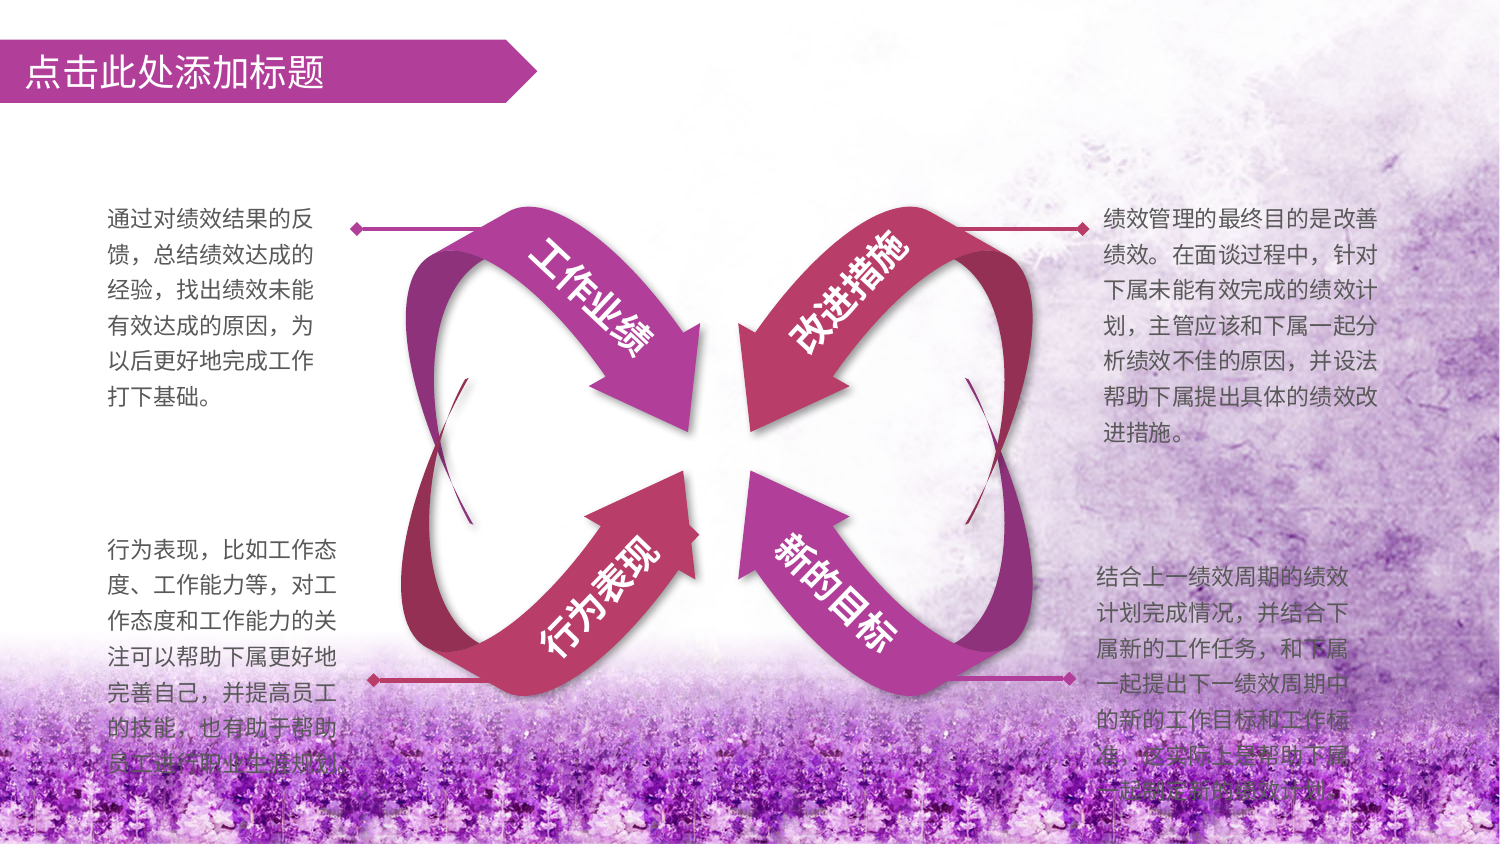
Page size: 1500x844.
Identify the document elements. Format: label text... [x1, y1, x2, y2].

title 点击此处添加标题 [10, 36, 1360, 106]
text_box 通过对绩效结果的反馈，总结绩效达成的经验，找出绩效未能有效达成的原因，为以后更好地完成工作打下基础。 [93, 189, 346, 418]
text_box 行为表现，比如工作态度、工作能力等，对工作态度和工作能力的关注可以帮助下属更好地完善自己，并提高员工的技能，也有助于帮助员工进行职业生涯规划。 [93, 520, 368, 784]
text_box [390, 410, 690, 691]
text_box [743, 173, 1044, 493]
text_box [743, 500, 1044, 691]
text_box 绩效管理的最终目的是改善绩效。在面谈过程中，针对下属未能有效完成的绩效计划，主管应该和下属一起分析绩效不佳的原因，并设法帮助下属提出具体的绩效改进措施。 [1089, 189, 1400, 453]
picture [0, 0, 1500, 844]
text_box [394, 211, 699, 493]
text_box 结合上一绩效周期的绩效计划完成情况，并结合下属新的工作任务，和下属一起提出下一绩效周期中的新的工作目标和工作标准，这实际上是帮助下属一起制定新的绩效计划。 [1082, 547, 1378, 812]
